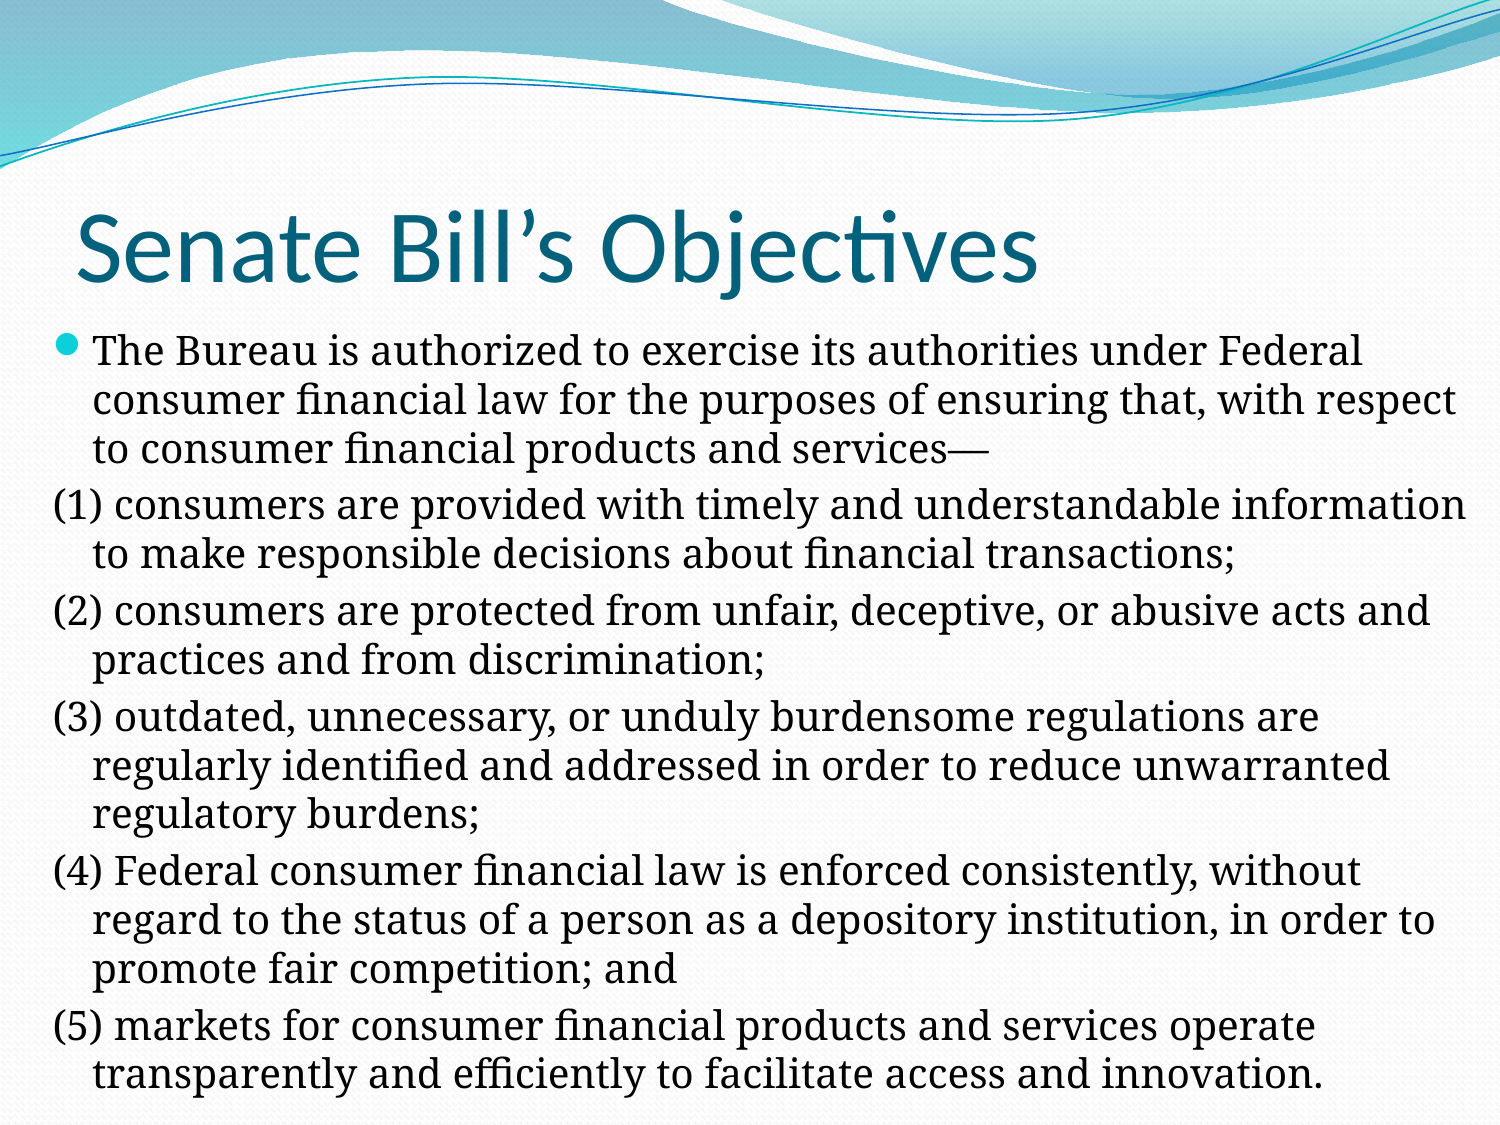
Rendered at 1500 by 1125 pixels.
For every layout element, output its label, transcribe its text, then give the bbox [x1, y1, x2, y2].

list The Bureau is authorized to exercise its authorities under Federal consumer financial law for the purposes of ensuring that, with respect to consumer financial products and services— (1) consumers are provided with timely and understandable information to make responsible decisions about financial transactions; (2) consumers are protected from unfair, deceptive, or abusive acts and practices and from discrimination; (3) outdated, unnecessary, or unduly burdensome regulations are regularly identified and addressed in order to reduce unwarranted regulatory burdens; (4) Federal consumer financial law is enforced consistently, without regard to the status of a person as a depository institution, in order to promote fair competition; and (5) markets for consumer financial products and services operate transparently and efficiently to facilitate access and innovation. [37, 317, 1500, 1125]
title Senate Bill’s Objectives [74, 115, 1426, 304]
